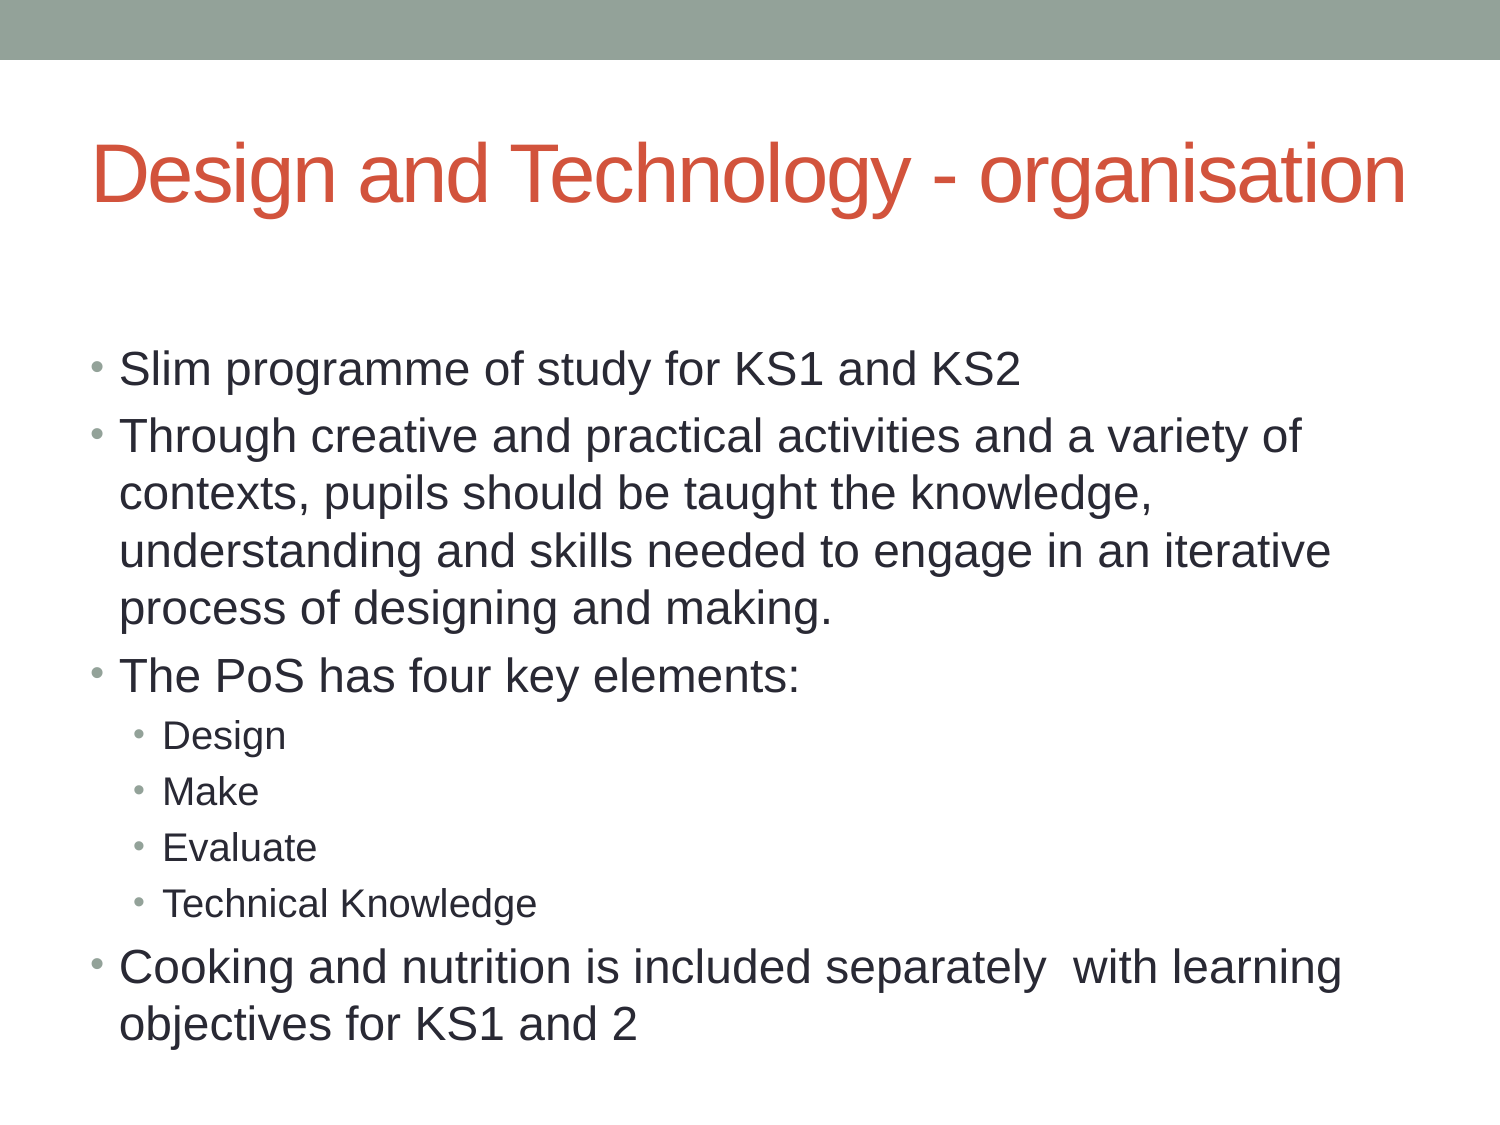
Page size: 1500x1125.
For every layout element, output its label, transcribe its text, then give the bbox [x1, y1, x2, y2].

list Slim programme of study for KS1 and KS2 Through creative and practical activities and a variety of contexts, pupils should be taught the knowledge, understanding and skills needed to engage in an iterative process of designing and making. The PoS has four key elements: Design Make Evaluate Technical Knowledge Cooking and nutrition is included separately with learning objectives for KS1 and 2 [75, 262, 1425, 1063]
title Design and Technology - organisation [75, 87, 1425, 250]
